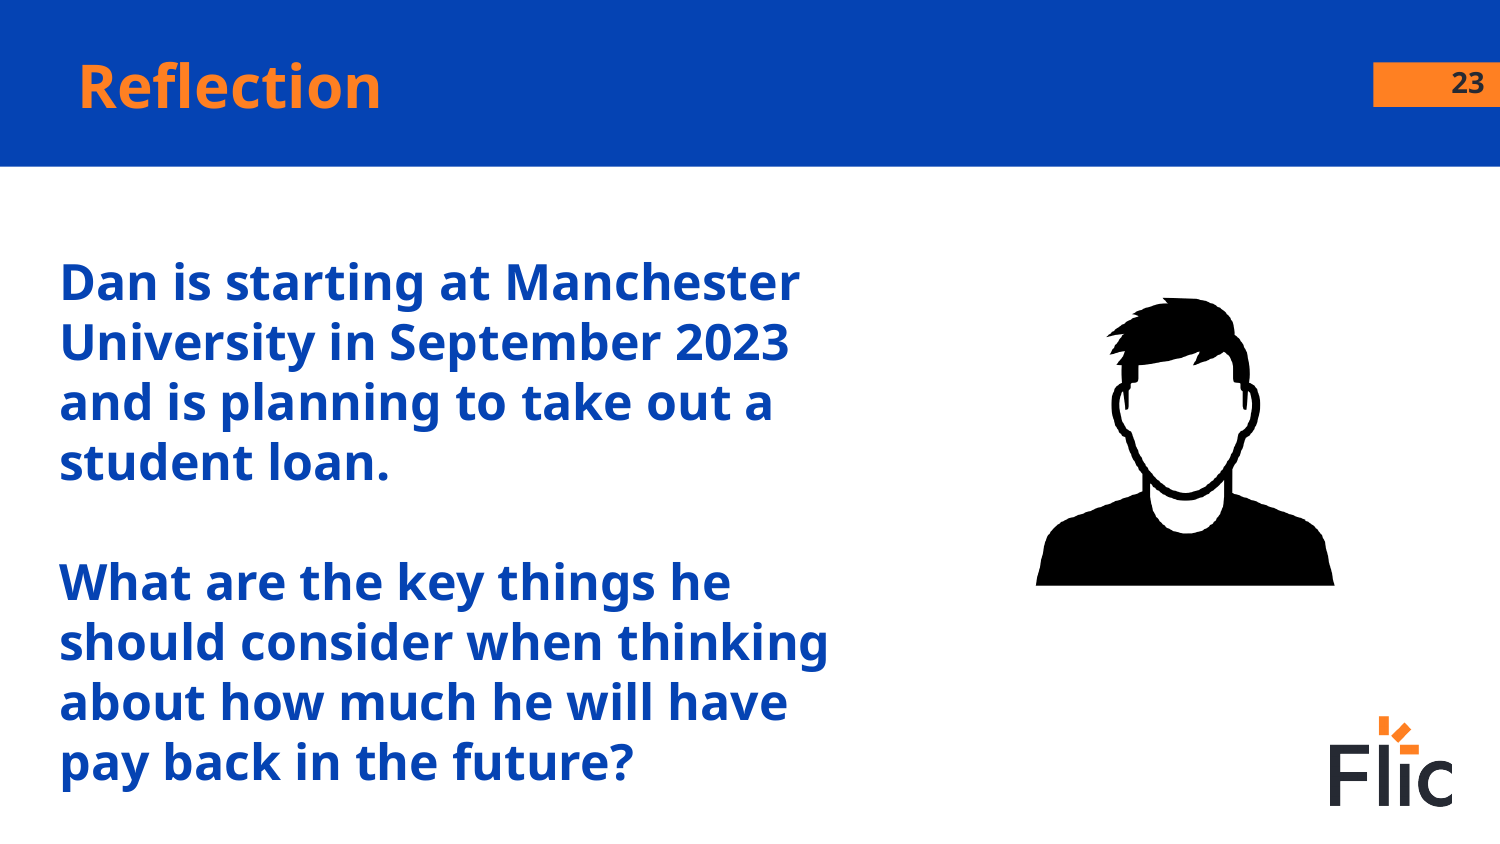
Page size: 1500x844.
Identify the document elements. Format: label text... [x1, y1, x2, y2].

title Reflection [62, 41, 1206, 127]
picture [894, 150, 1476, 807]
text_box Dan is starting at Manchester University in September 2023 and is planning to take out a student loan. What are the key things he should consider when thinking about how much he will have pay back in the future? [59, 250, 887, 355]
slide_number 23 [1410, 49, 1500, 115]
